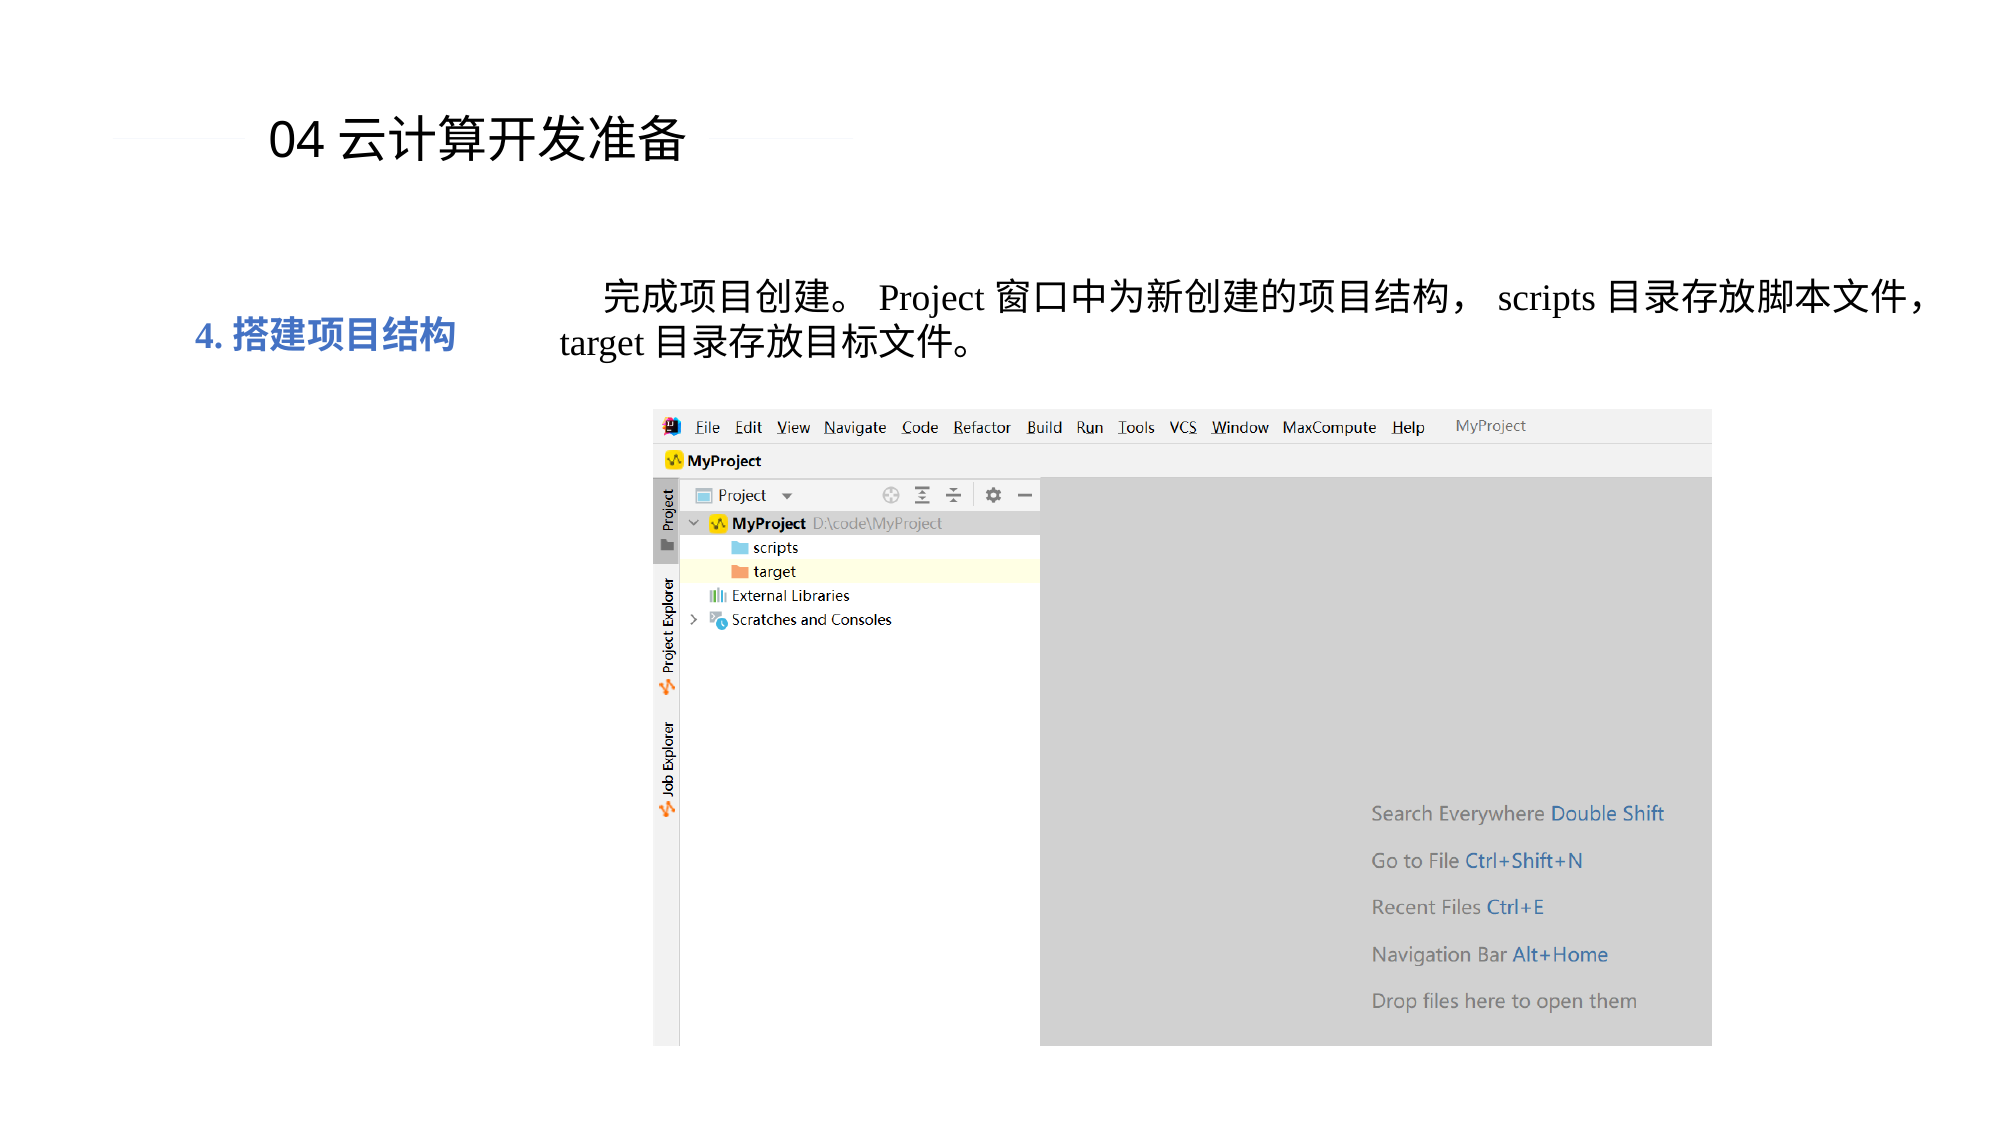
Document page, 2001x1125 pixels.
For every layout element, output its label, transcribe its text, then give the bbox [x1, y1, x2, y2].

text_box 4.搭建项目结构 [136, 303, 544, 364]
text_box 完成项目创建。Project窗口中为新创建的项目结构，scripts目录存放脚本文件，target目录存放目标文件。 [544, 265, 1924, 371]
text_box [112, 100, 854, 176]
picture [653, 409, 1712, 1046]
